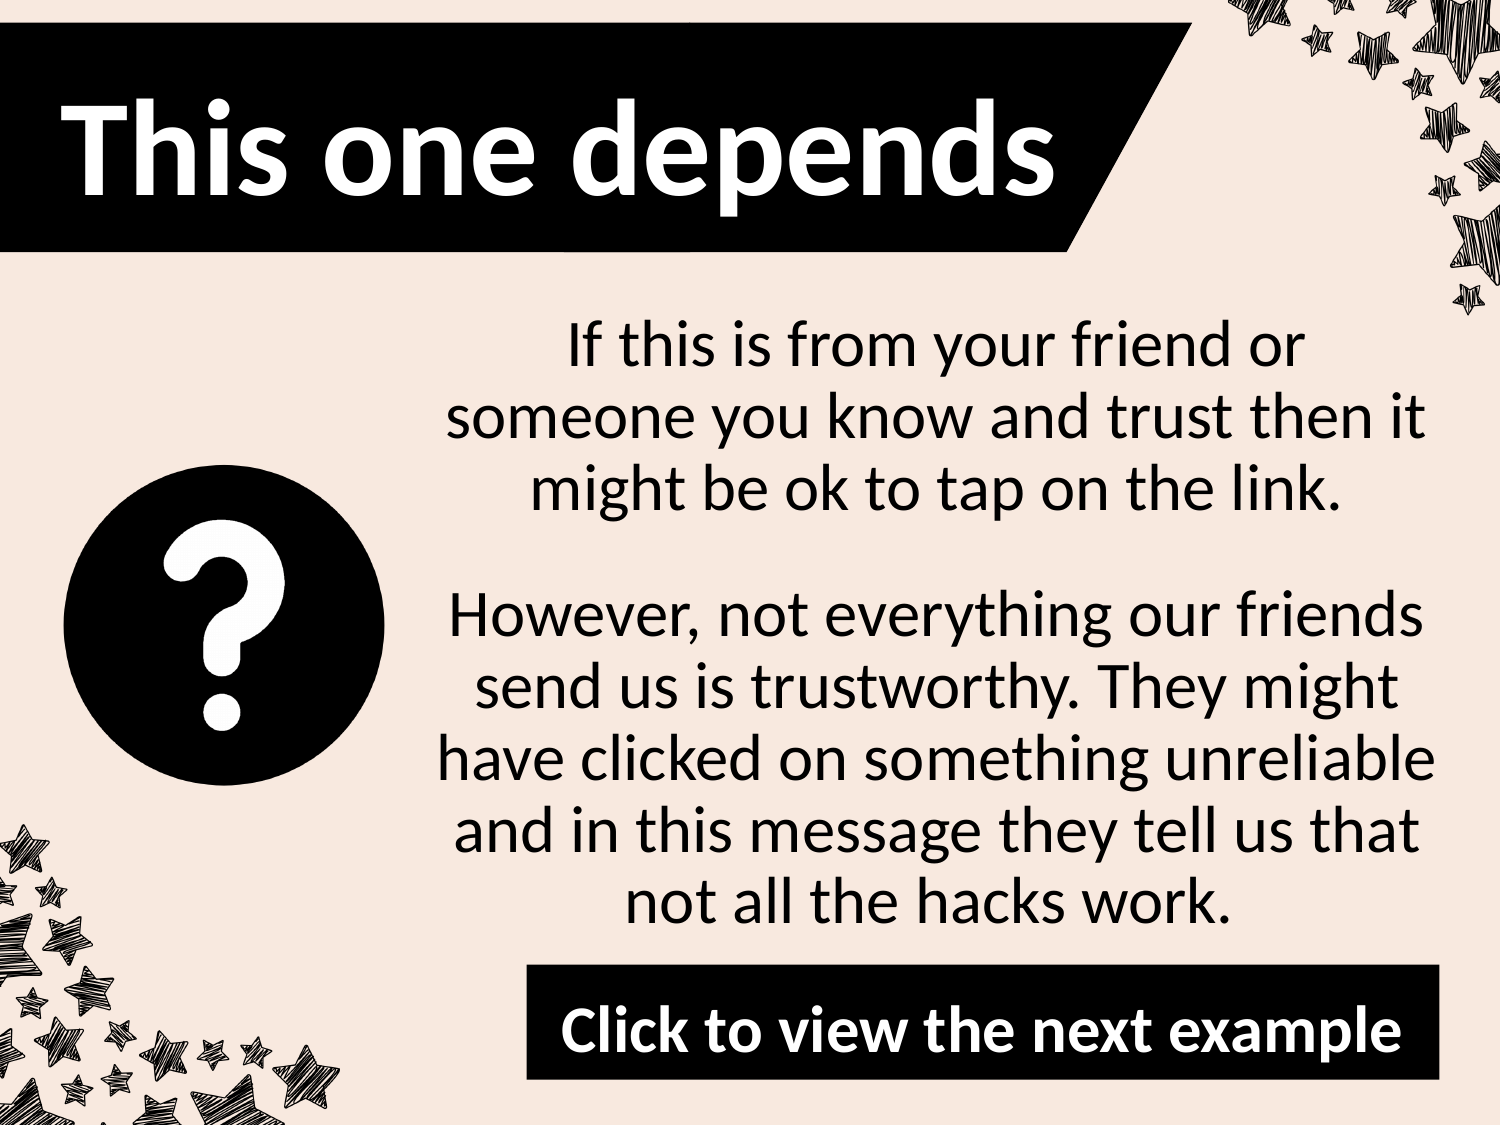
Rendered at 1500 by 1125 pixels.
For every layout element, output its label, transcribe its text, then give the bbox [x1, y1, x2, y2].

text_box This one depends [45, 38, 1089, 230]
text_box [562, 230, 1080, 254]
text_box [526, 964, 1440, 1080]
picture [0, 824, 340, 1125]
picture [1228, 0, 1500, 321]
text_box If this is from your friend or someone you know and trust then it might be ok to tap on the link. However, not everything our friends send us is trustworthy. They might have clicked on something unreliable and in this message they tell us that not all the hacks work. [419, 301, 1455, 826]
text_box [517, 949, 1455, 1097]
text_box [0, 22, 691, 253]
text_box [688, 21, 1194, 214]
picture [59, 462, 394, 791]
